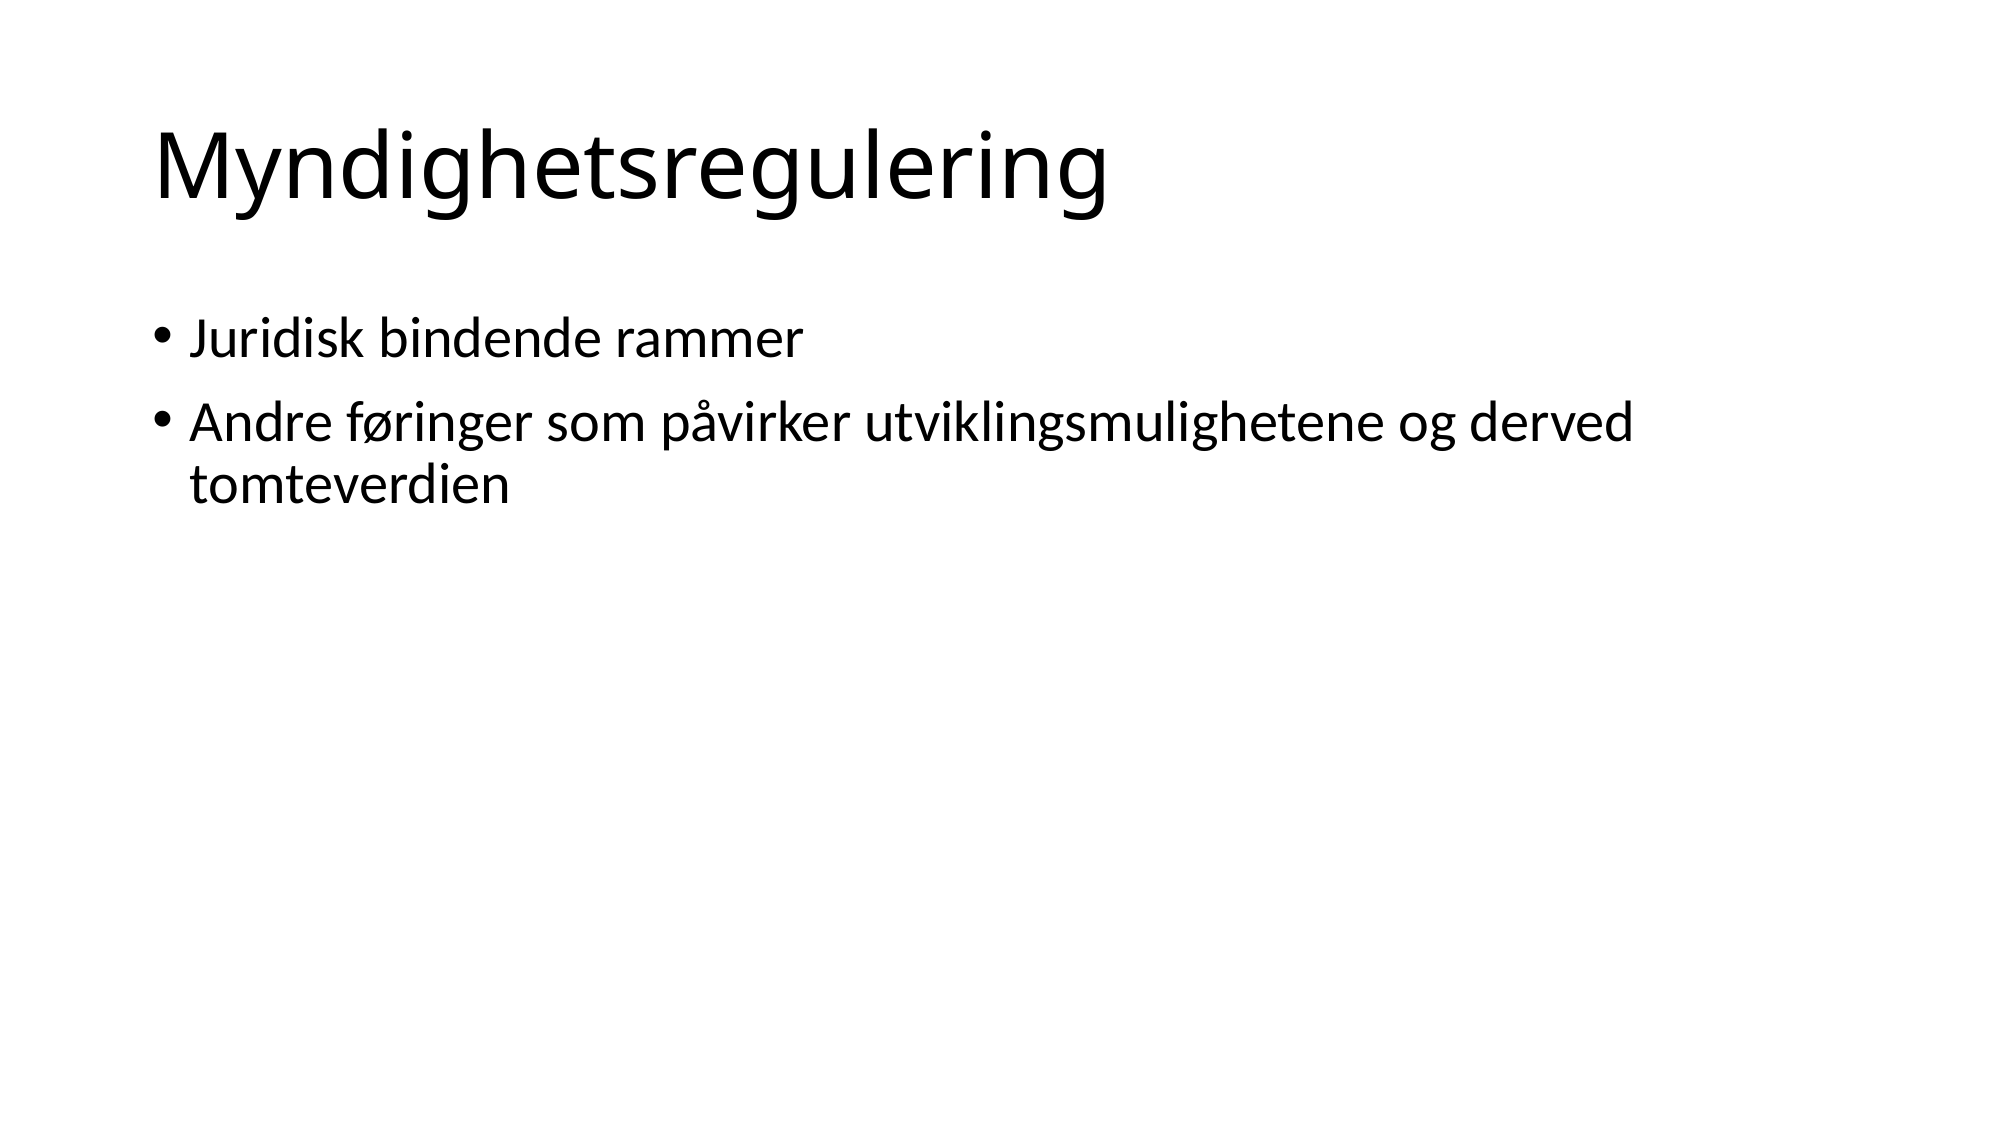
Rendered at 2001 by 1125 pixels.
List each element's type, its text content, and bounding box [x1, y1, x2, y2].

list Juridisk bindende rammer Andre føringer som påvirker utviklingsmulighetene og derved tomteverdien [137, 299, 1863, 1014]
title Myndighetsregulering [137, 59, 1863, 278]
